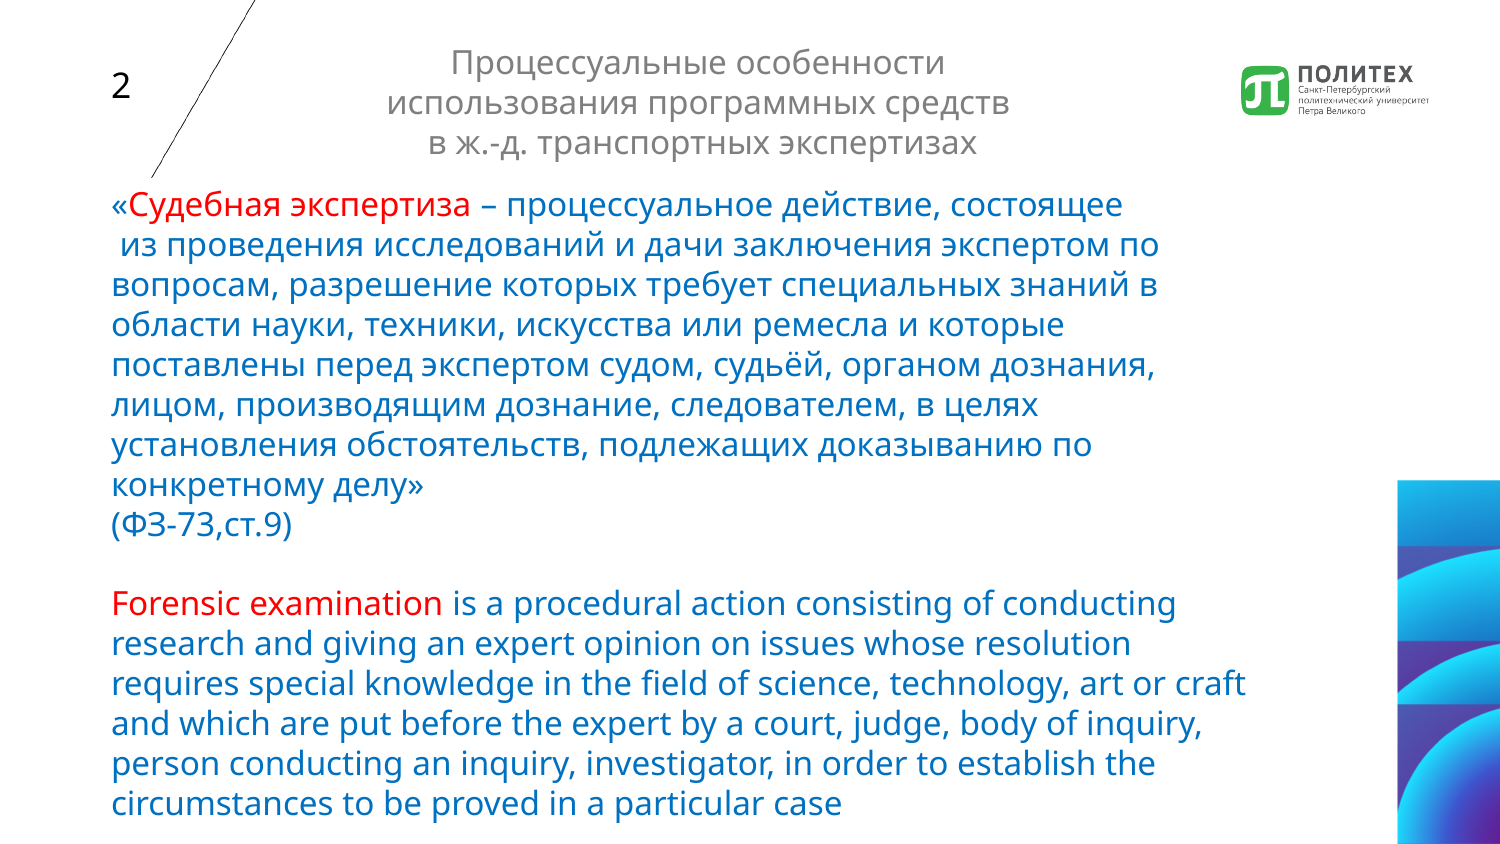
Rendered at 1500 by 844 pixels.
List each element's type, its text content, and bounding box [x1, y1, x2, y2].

picture [150, 0, 257, 178]
picture [1266, 481, 1500, 844]
text_box Процессуальные особенности использования программных средств в ж.-д. транспортных экспертизах [262, 26, 1242, 168]
text_box 2 [96, 47, 145, 121]
title «Судебная экспертиза – процессуальное действие, состоящее из проведения исследований и дачи заключения экспертом по вопросам, разрешение которых требует специальных знаний в области науки, техники, искусства или ремесла и которые поставлены перед экспертом судом, судьёй, органом дознания, лицом, производящим дознание, следователем, в целях установления обстоятельств, подлежащих доказыванию по конкретному делу» (ФЗ-73,ст.9) Forensic examination is a procedural action consisting of conducting research and giving an expert opinion on issues whose resolution requires special knowledge in the field of science, technology, art or craft and which are put before the expert by a court, judge, body of inquiry, person conducting an inquiry, investigator, in order to establish the circumstances to be proved in a particular case [96, 168, 1268, 797]
picture [1241, 65, 1429, 116]
